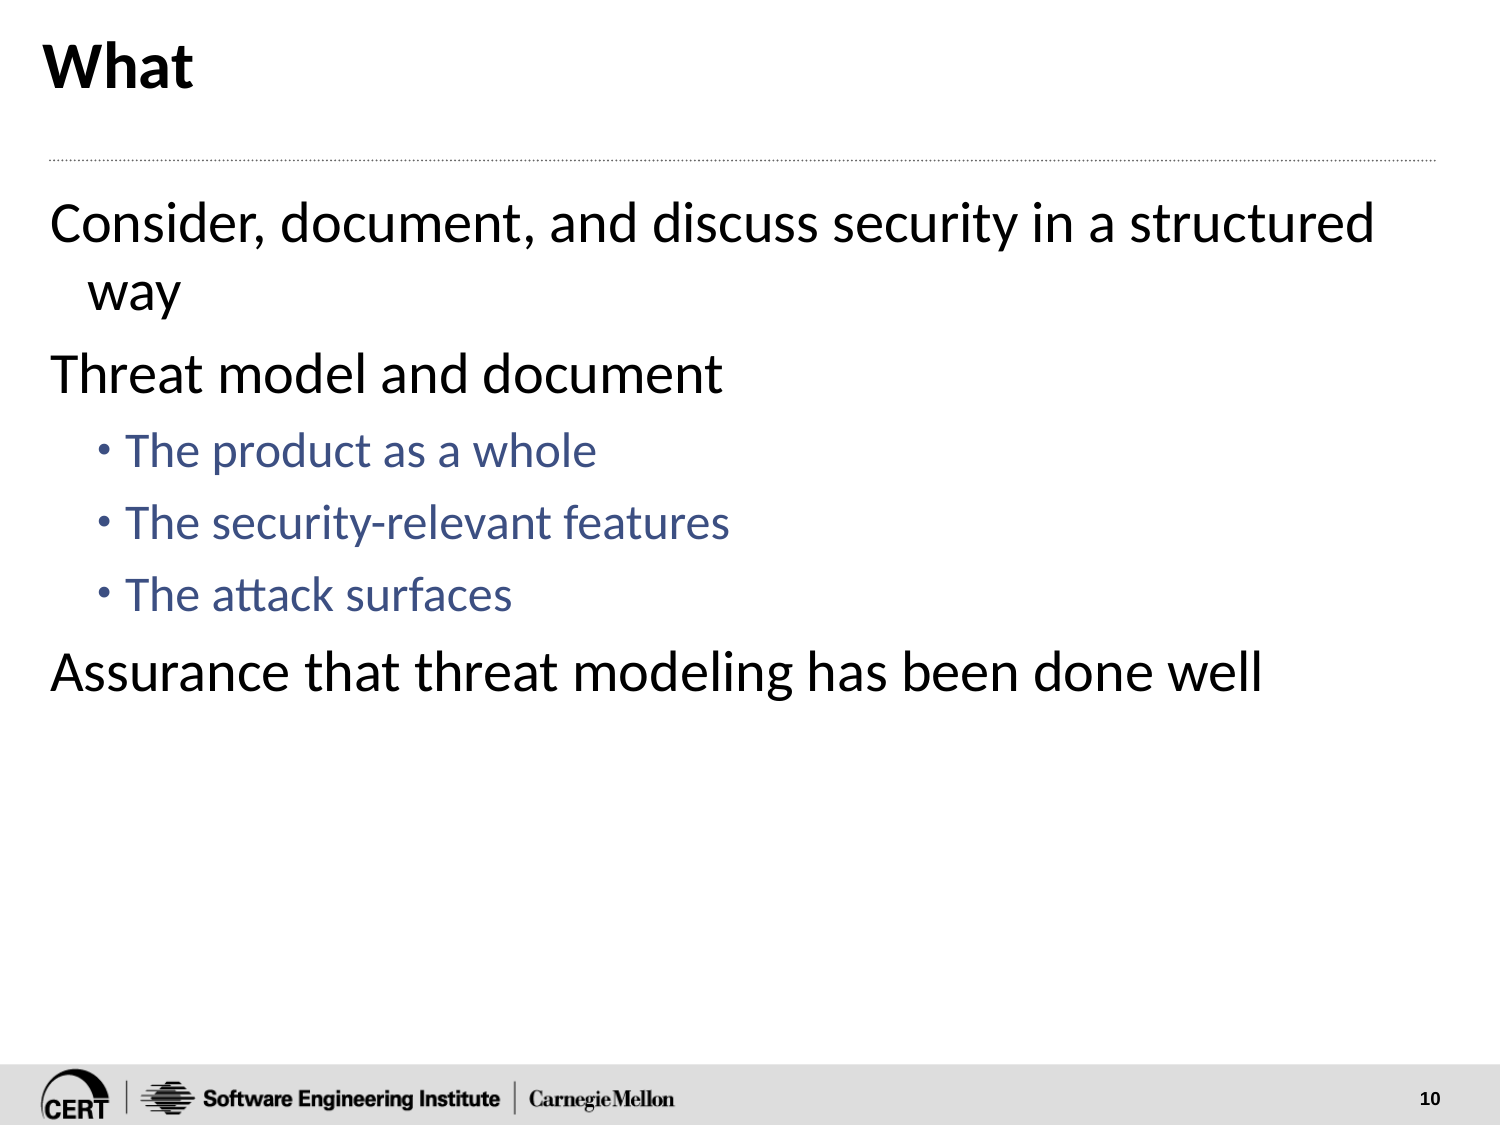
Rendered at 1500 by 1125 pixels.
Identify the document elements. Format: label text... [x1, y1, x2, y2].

list Consider, document, and discuss security in a structured way Threat model and document The product as a whole The security-relevant features The attack surfaces Assurance that threat modeling has been done well [49, 187, 1438, 1001]
title What [42, 37, 1434, 155]
picture [24, 1065, 688, 1125]
